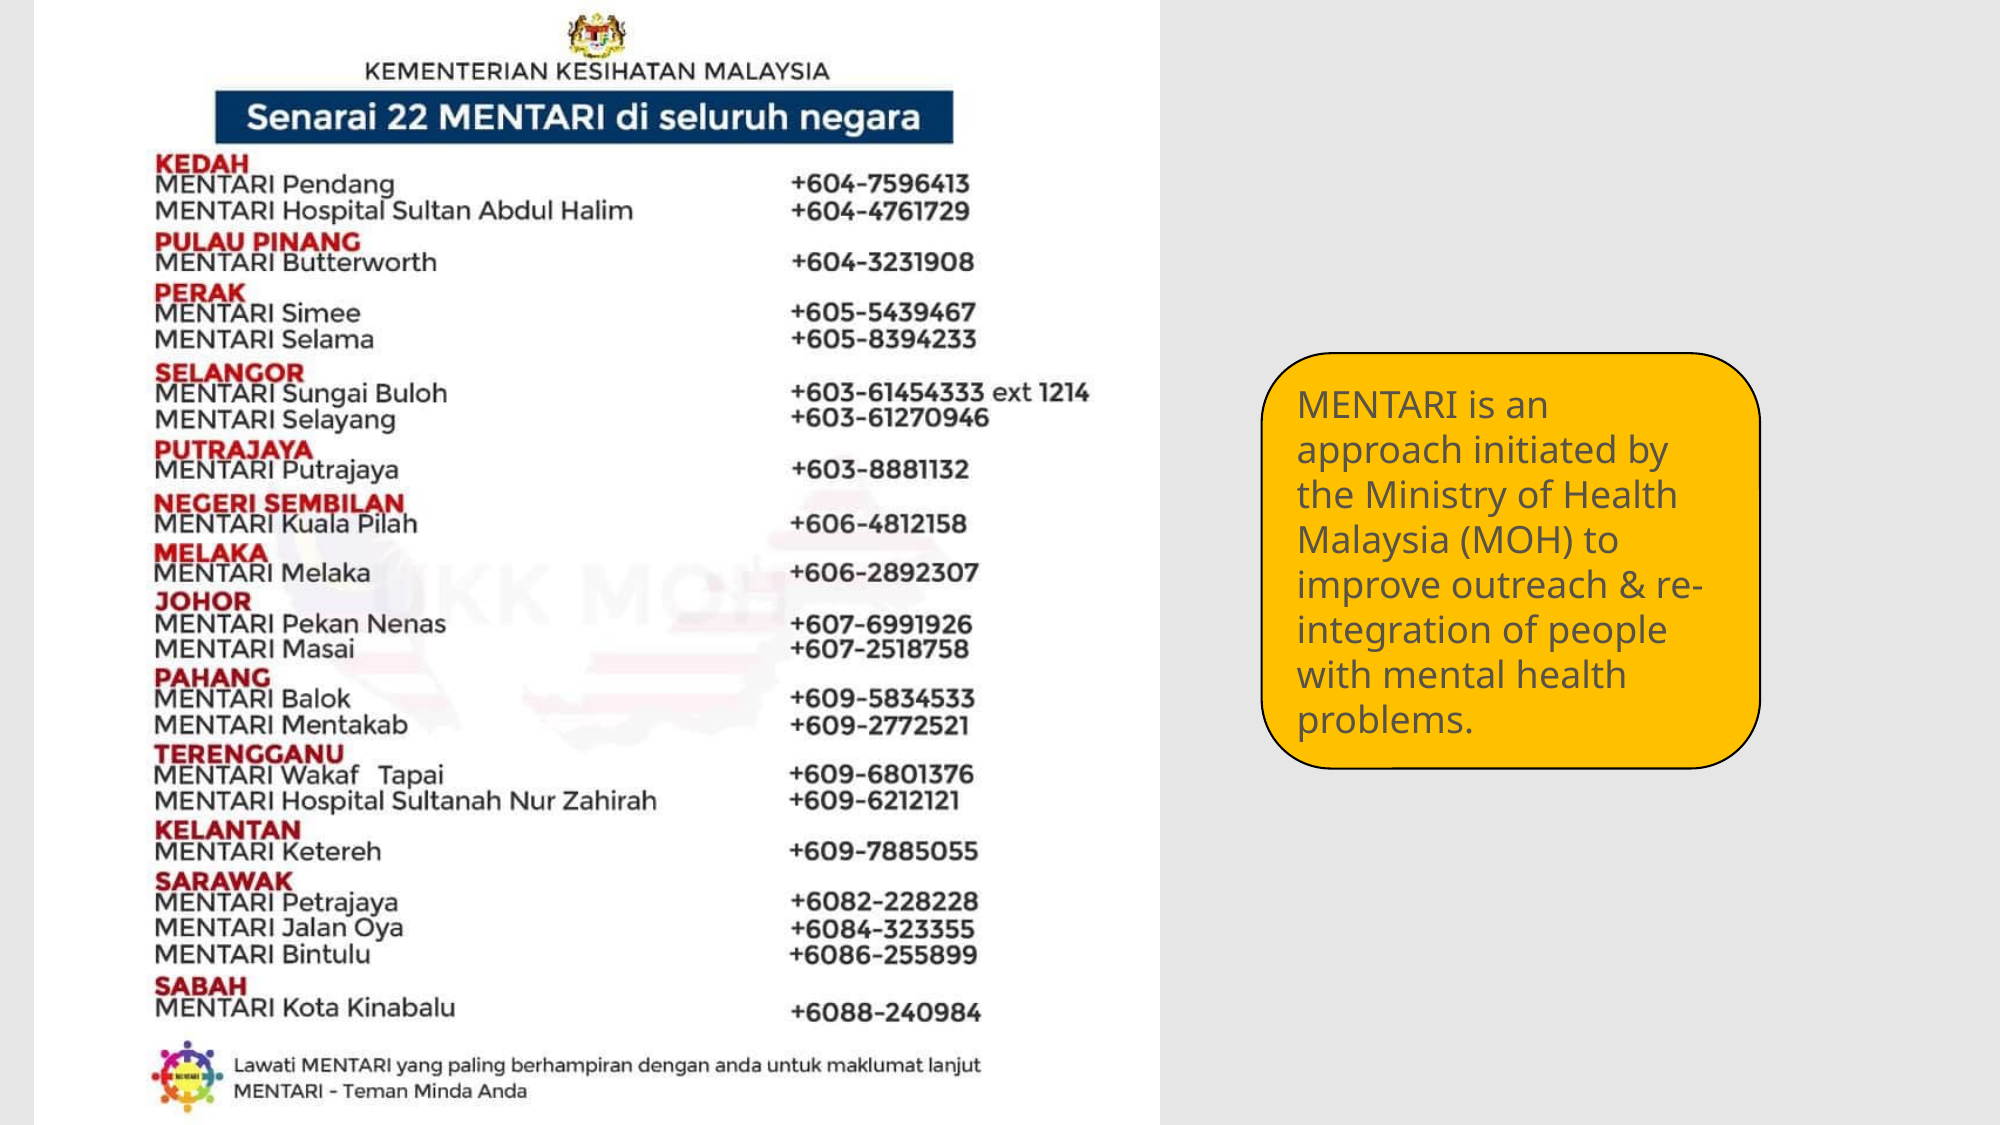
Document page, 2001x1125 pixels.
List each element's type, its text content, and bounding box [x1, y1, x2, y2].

picture [34, 0, 1160, 1125]
text_box MENTARI is an approach initiated by the Ministry of Health Malaysia (MOH) to improve outreach & re-integration of people with mental health problems. [1260, 352, 1762, 770]
